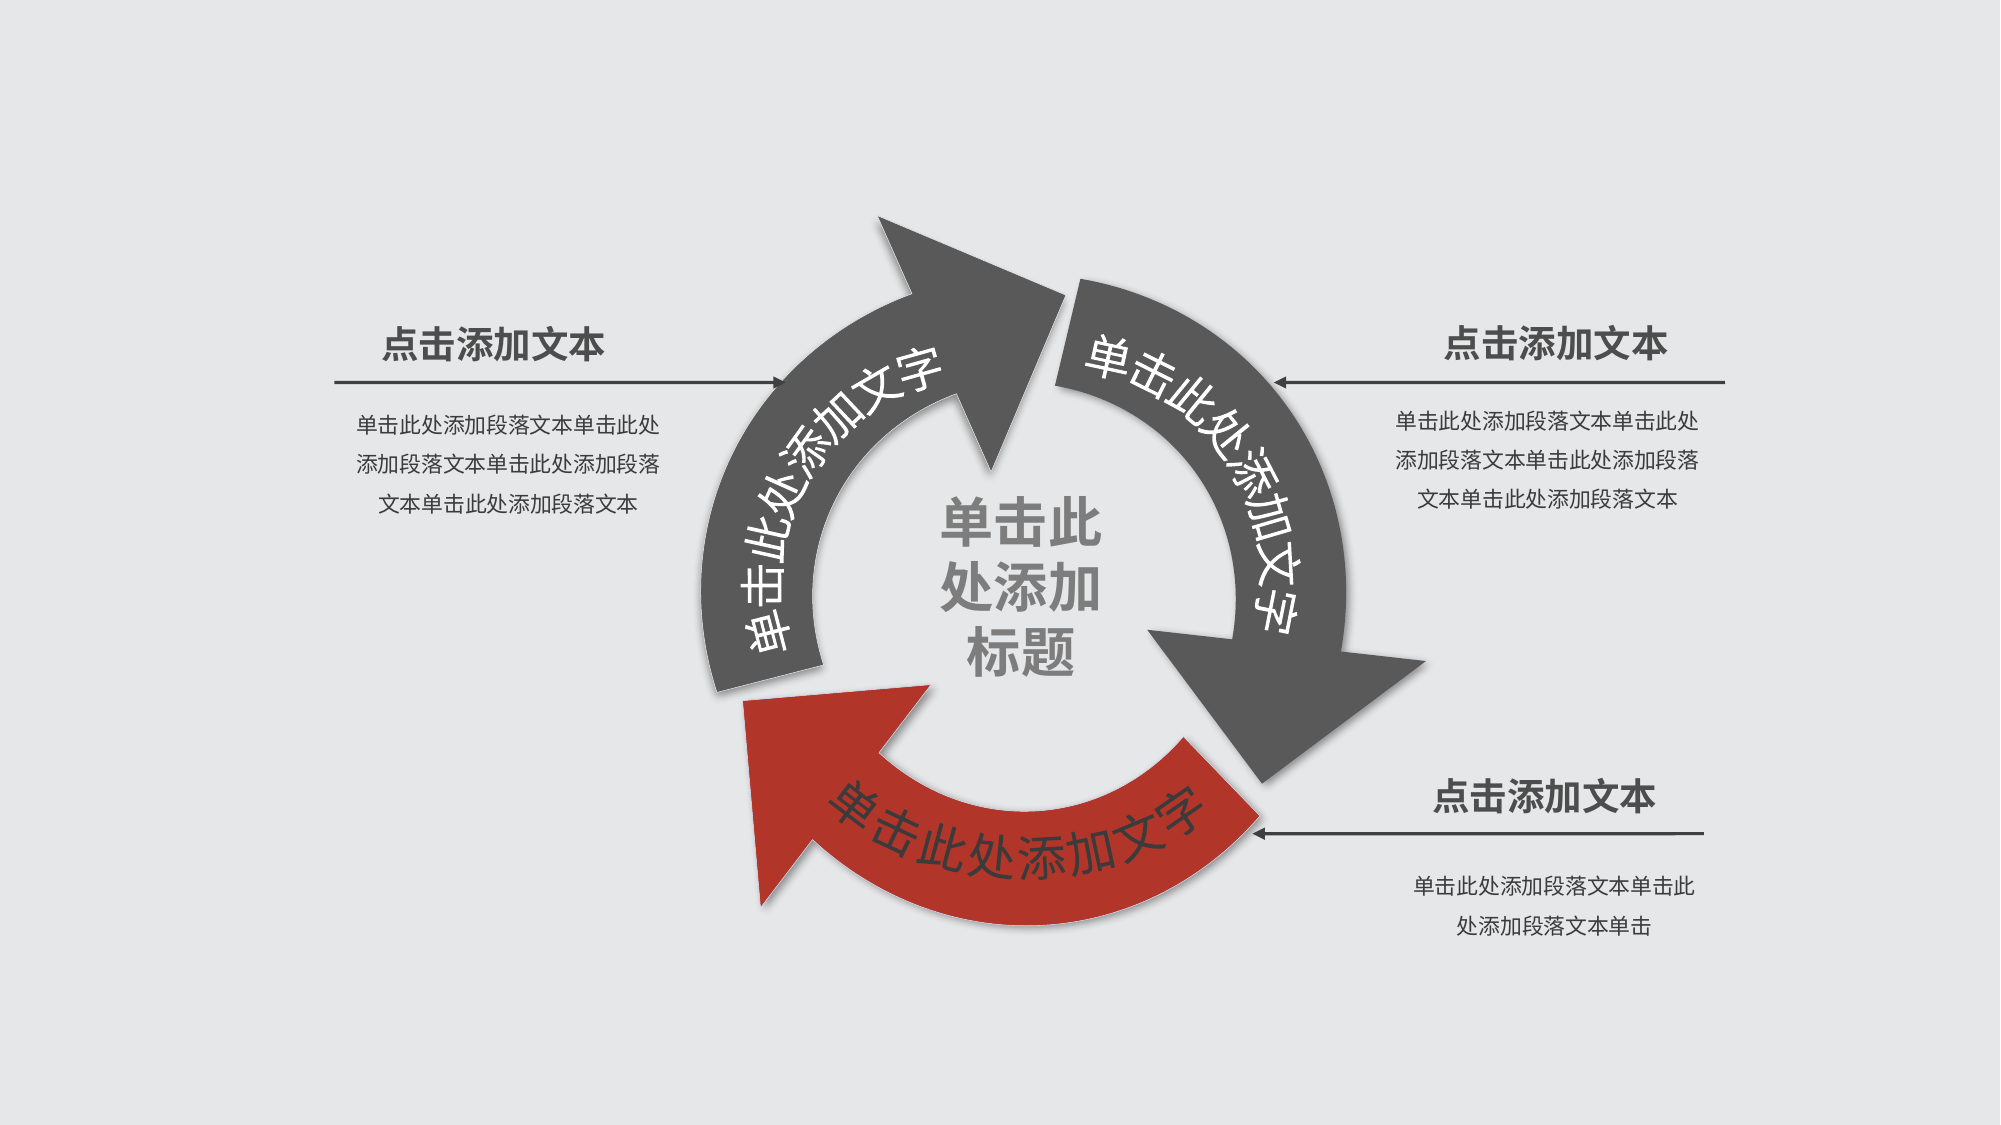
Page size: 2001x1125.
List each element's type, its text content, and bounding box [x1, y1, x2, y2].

text_box 点击添加文本 [1393, 312, 1719, 373]
text_box [1273, 376, 1726, 389]
text_box [742, 684, 1260, 926]
text_box 单击此处添加段落文本单击此处添加段落文本单击此处添加段落文本单击此处添加段落文本 [331, 391, 686, 524]
text_box [1252, 827, 1704, 840]
text_box 单击此处添加标题 [900, 481, 1143, 691]
text_box 点击添加文本 [331, 313, 656, 374]
text_box 点击添加文本 [1382, 765, 1707, 826]
text_box [334, 376, 786, 389]
text_box [1054, 278, 1426, 784]
text_box 单击此处添加段落文本单击此处添加段落文本单击此处添加段落文本单击此处添加段落文本 [1372, 386, 1724, 520]
text_box [700, 215, 1066, 693]
text_box 单击此处添加段落文本单击此处添加段落文本单击 [1392, 852, 1717, 947]
